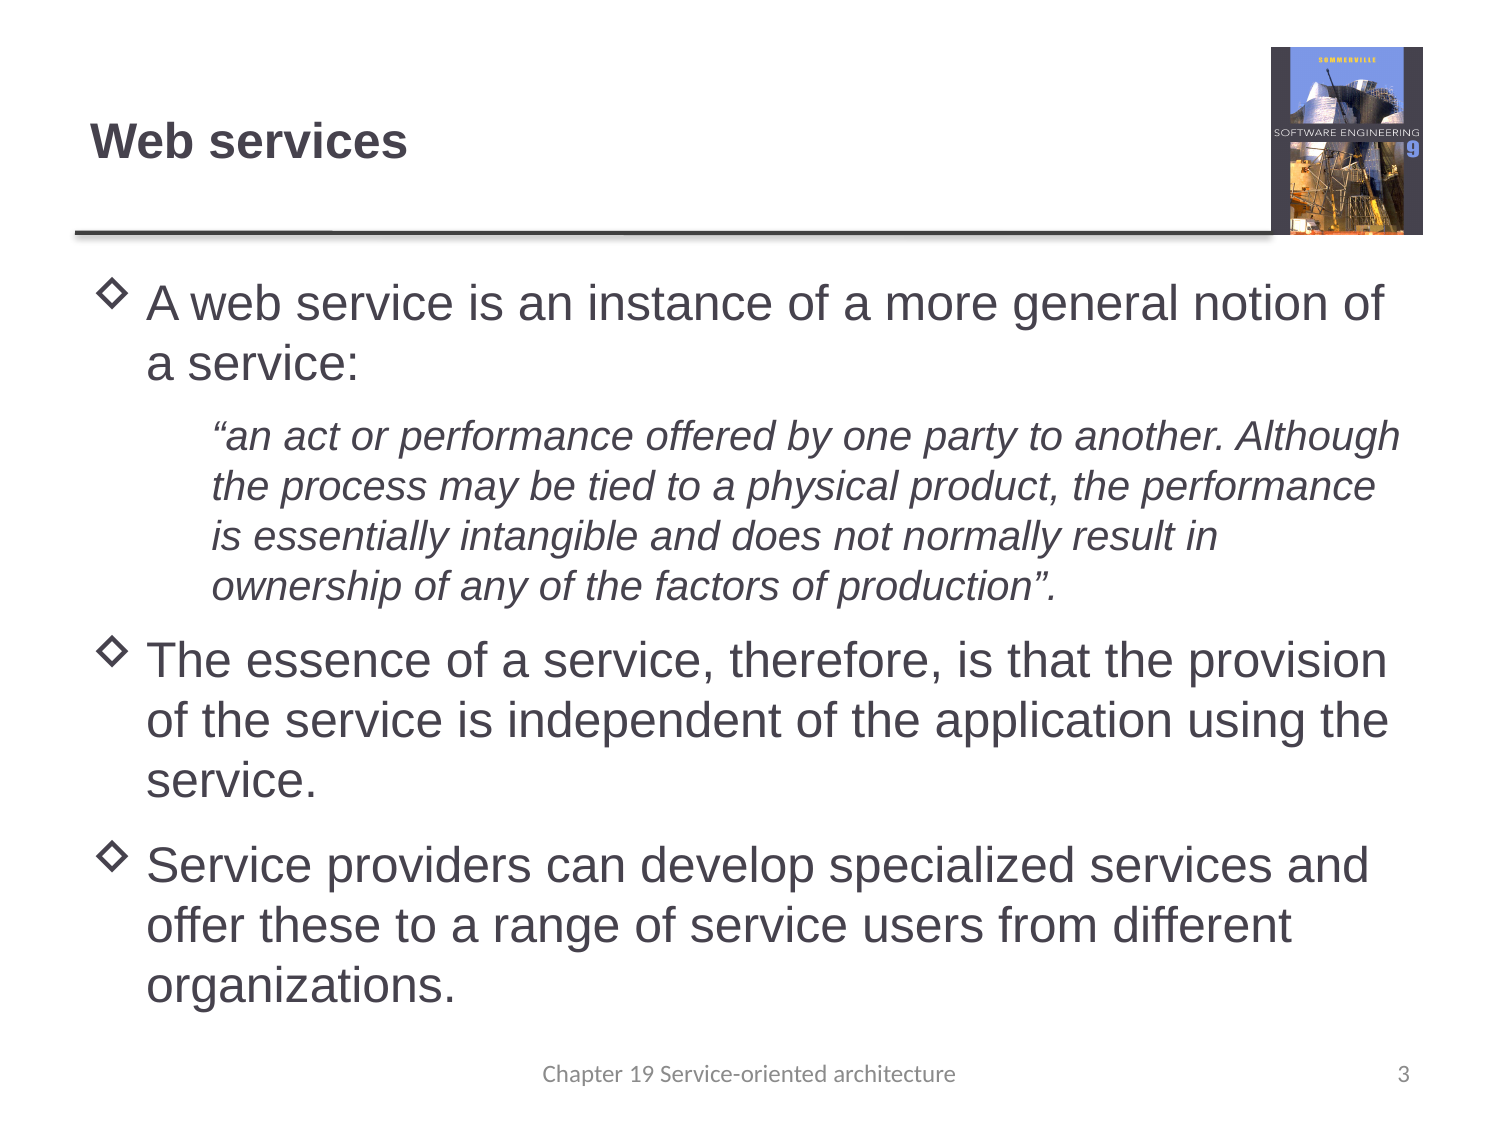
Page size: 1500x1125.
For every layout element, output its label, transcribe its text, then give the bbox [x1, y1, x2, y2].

slide_number 3 [1074, 1042, 1425, 1103]
picture [1272, 47, 1423, 235]
footer Chapter 19 Service-oriented architecture [512, 1042, 988, 1103]
title Web services [74, 44, 1272, 233]
list A web service is an instance of a more general notion of a service: “an act or performance offered by one party to another. Although the process may be tied to a physical product, the performance is essentially intangible and does not normally result in ownership of any of the factors of production”. The essence of a service, therefore, is that the provision of the service is independent of the application using the service. Service providers can develop specialized services and offer these to a range of service users from different organizations. [75, 262, 1425, 1005]
